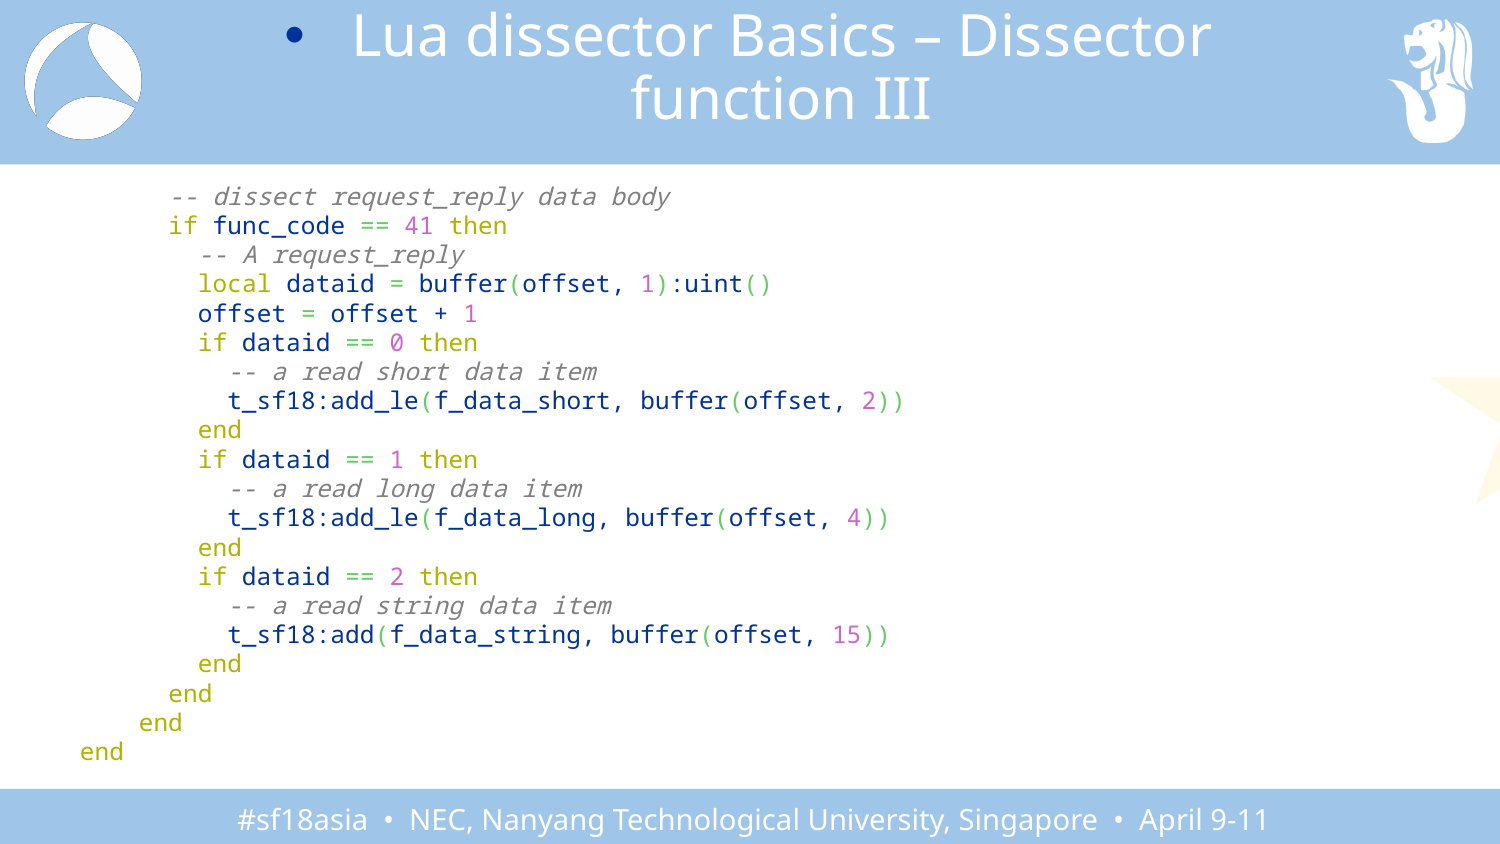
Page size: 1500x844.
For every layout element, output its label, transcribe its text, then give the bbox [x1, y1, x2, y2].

list Lua dissector Basics – Dissector function III [147, 0, 1341, 139]
picture [24, 22, 142, 140]
picture [1387, 19, 1473, 143]
list -- dissect request_reply data body if func_code == 41 then -- A request_reply local dataid = buffer(offset, 1):uint() offset = offset + 1 if dataid == 0 then -- a read short data item t_sf18:add_le(f_data_short, buffer(offset, 2)) end if dataid == 1 then -- a read long data item t_sf18:add_le(f_data_long, buffer(offset, 4)) end if dataid == 2 then -- a read string data item t_sf18:add(f_data_string, buffer(offset, 15)) end end end end [64, 173, 1436, 788]
